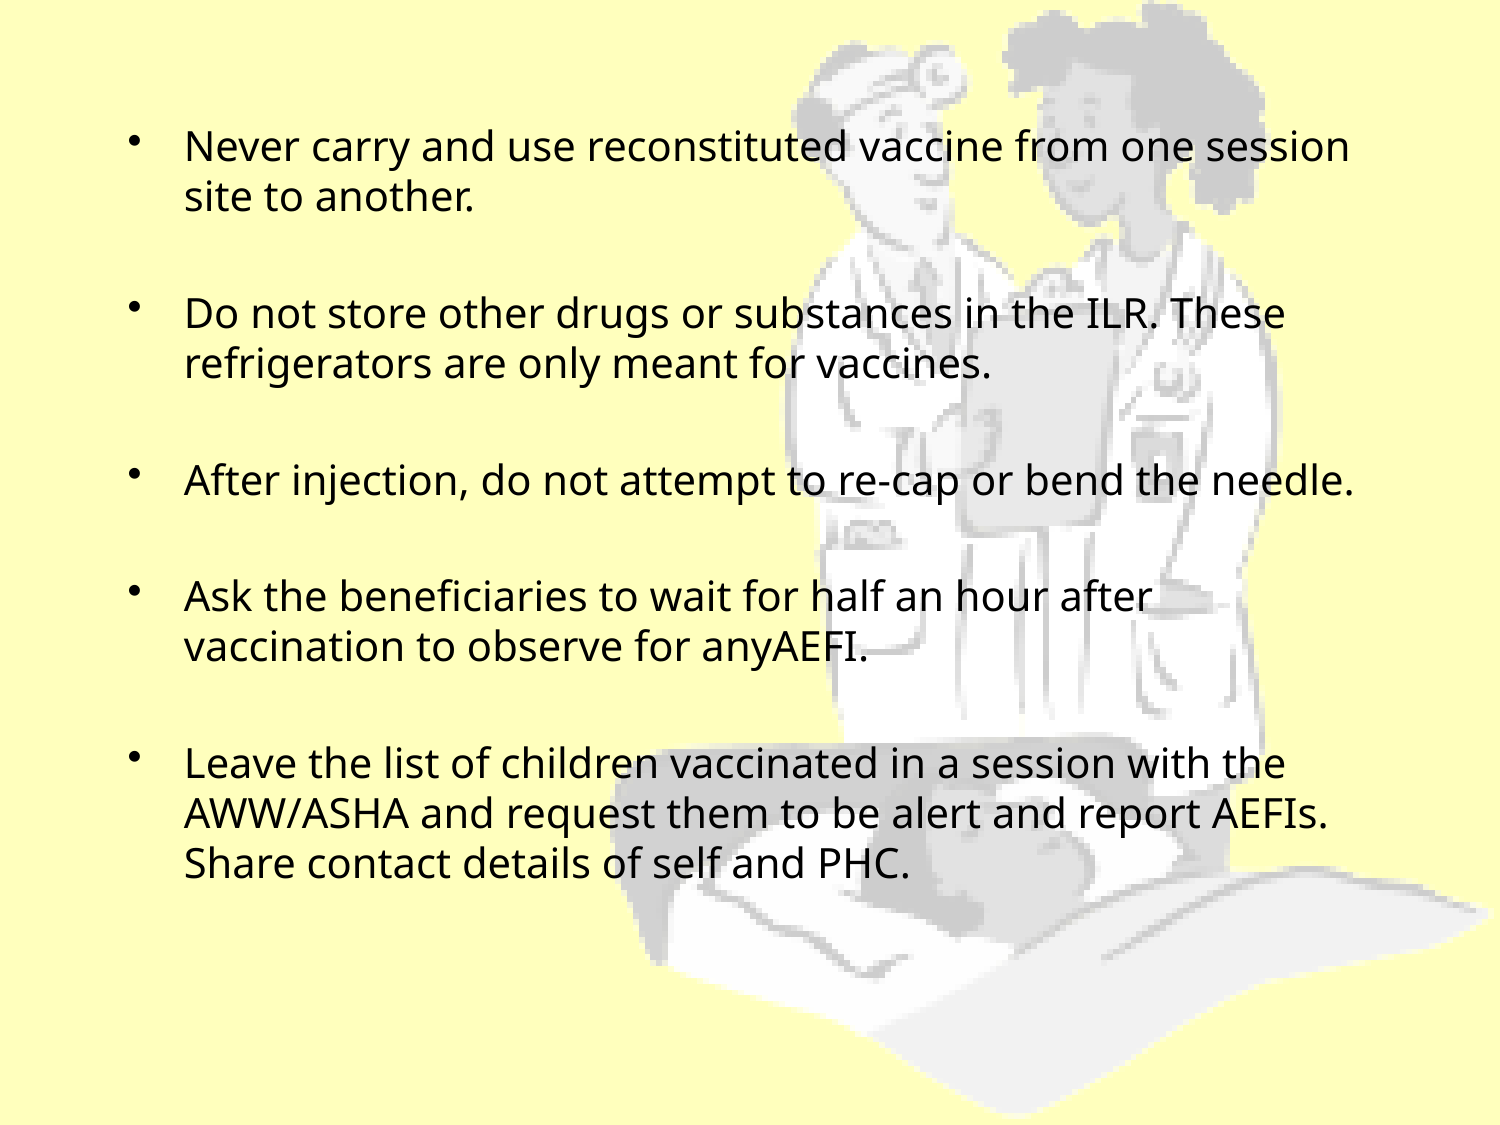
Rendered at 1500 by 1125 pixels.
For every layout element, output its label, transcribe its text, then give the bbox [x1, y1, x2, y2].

list Never carry and use reconstituted vaccine from one session site to another. Do not store other drugs or substances in the ILR. These refrigerators are only meant for vaccines. After injection, do not attempt to re-cap or bend the needle. Ask the beneficiaries to wait for half an hour after vaccination to observe for anyAEFI. Leave the list of children vaccinated in a session with the AWW/ASHA and request them to be alert and report AEFIs. Share contact details of self and PHC. [112, 112, 1388, 1001]
